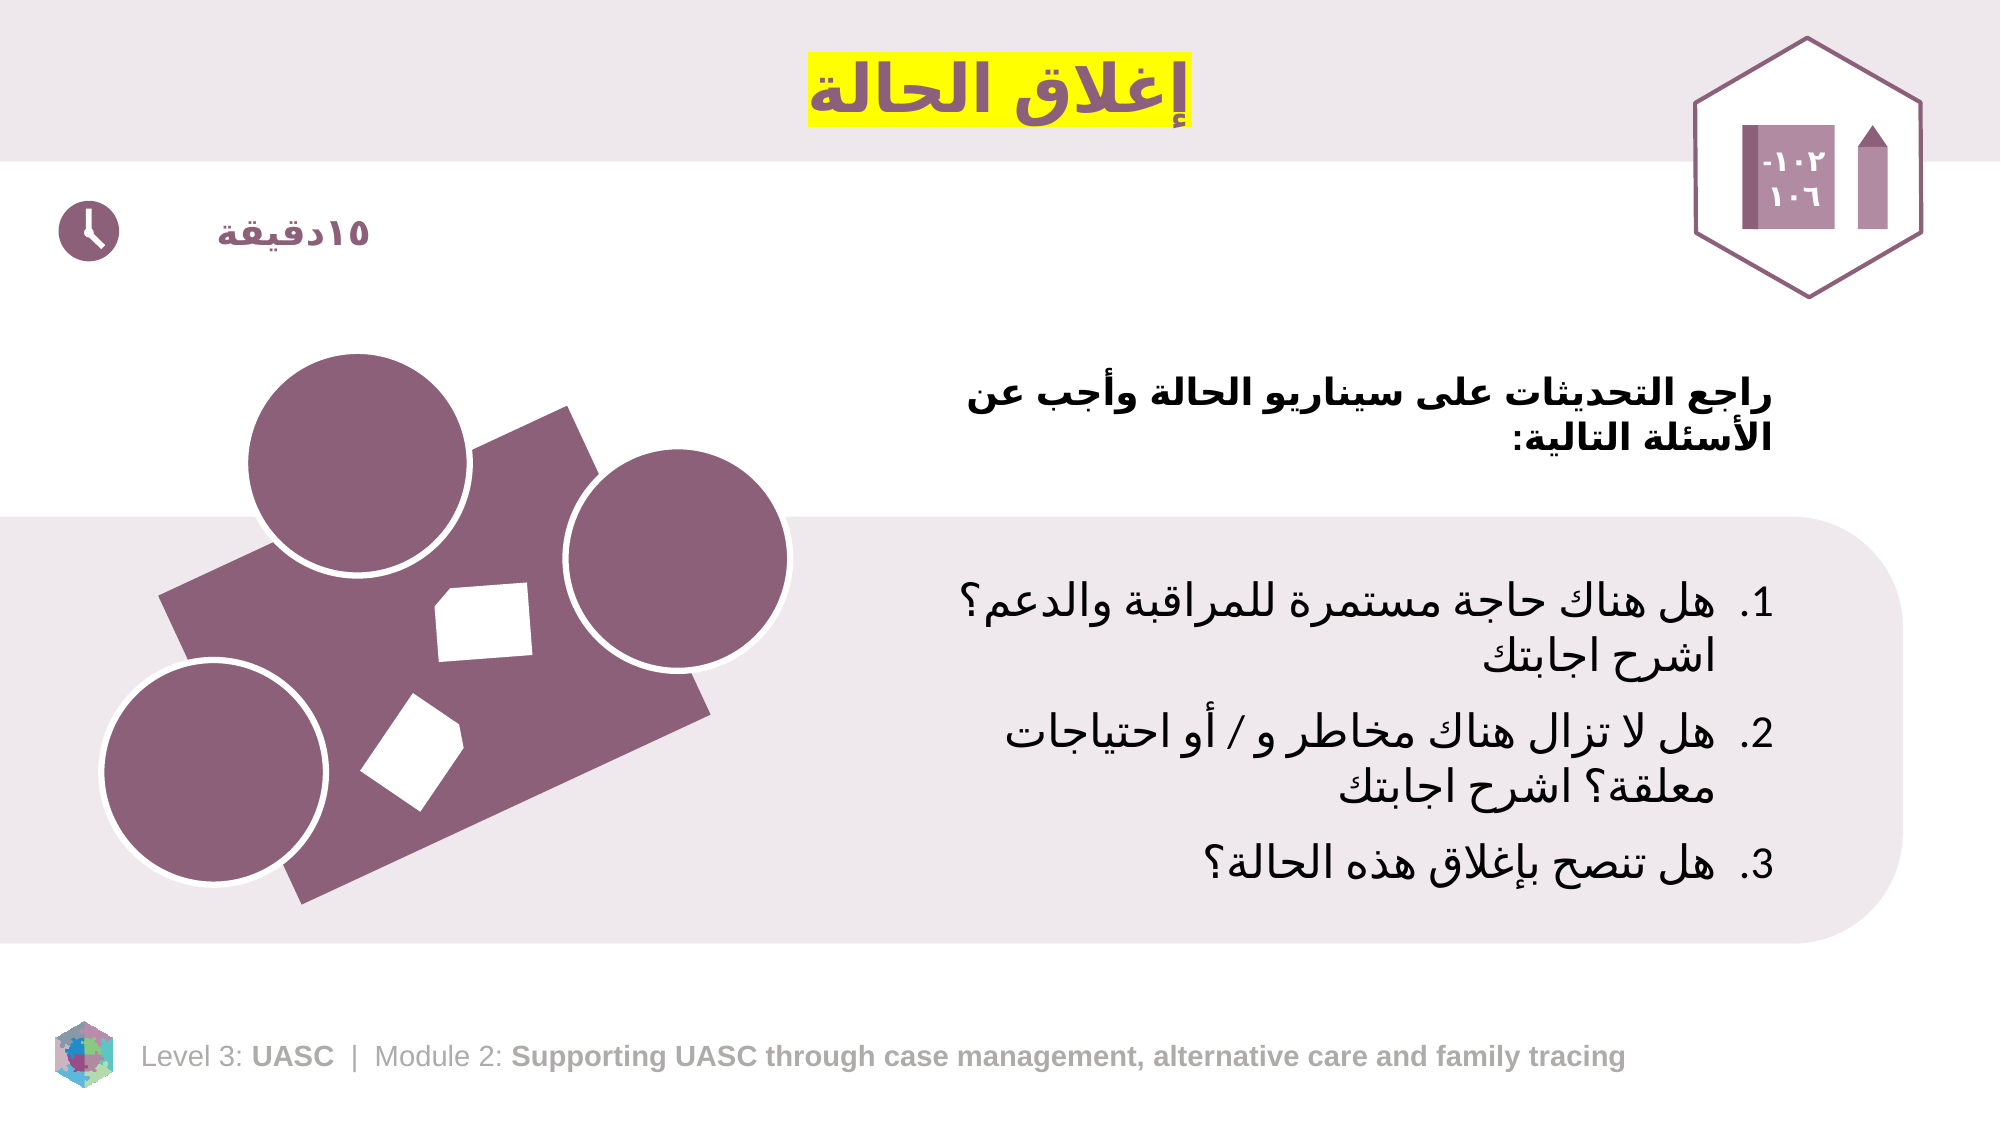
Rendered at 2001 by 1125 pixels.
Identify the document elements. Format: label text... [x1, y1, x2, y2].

picture [55, 1021, 113, 1088]
text_box ١٥دقيقة [130, 200, 386, 260]
text_box [0, 514, 1905, 946]
text_box هل هناك حاجة مستمرة للمراقبة والدعم؟ اشرح اجابتك هل لا تزال هناك مخاطر و / أو احتياجات معلقة؟ اشرح اجابتك هل تنصح بإغلاق هذه الحالة؟ [894, 563, 1789, 895]
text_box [40, 340, 777, 831]
title إغلاق الحالة [137, 19, 1863, 163]
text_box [58, 200, 120, 262]
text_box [1677, 55, 1939, 281]
text_box راجع التحديثات على سيناريو الحالة وأجب عن الأسئلة التالية: [894, 360, 1789, 466]
